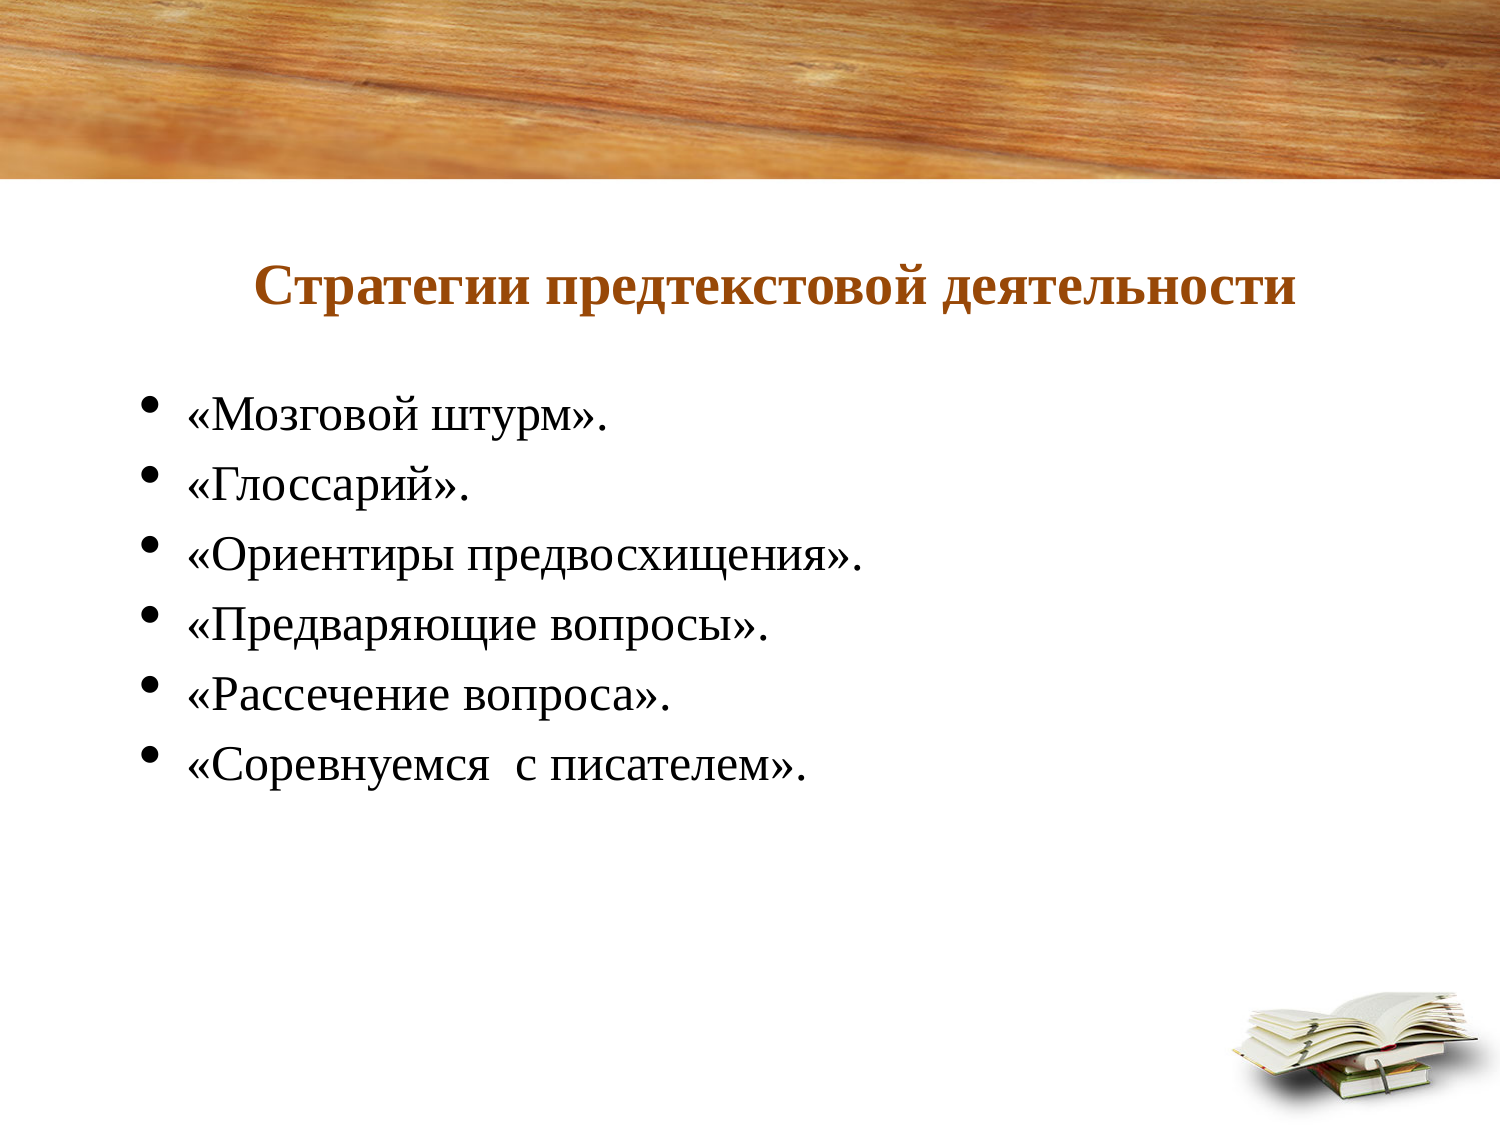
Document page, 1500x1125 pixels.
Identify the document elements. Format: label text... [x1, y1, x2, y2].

list Стратегии предтекстовой деятельности [100, 243, 1451, 320]
list «Мозговой штурм». «Глоссарий». «Ориентиры предвосхищения». «Предваряющие вопросы». «Рассечение вопроса». «Соревнуемся с писателем». [76, 373, 1427, 965]
picture [0, 0, 1500, 1125]
